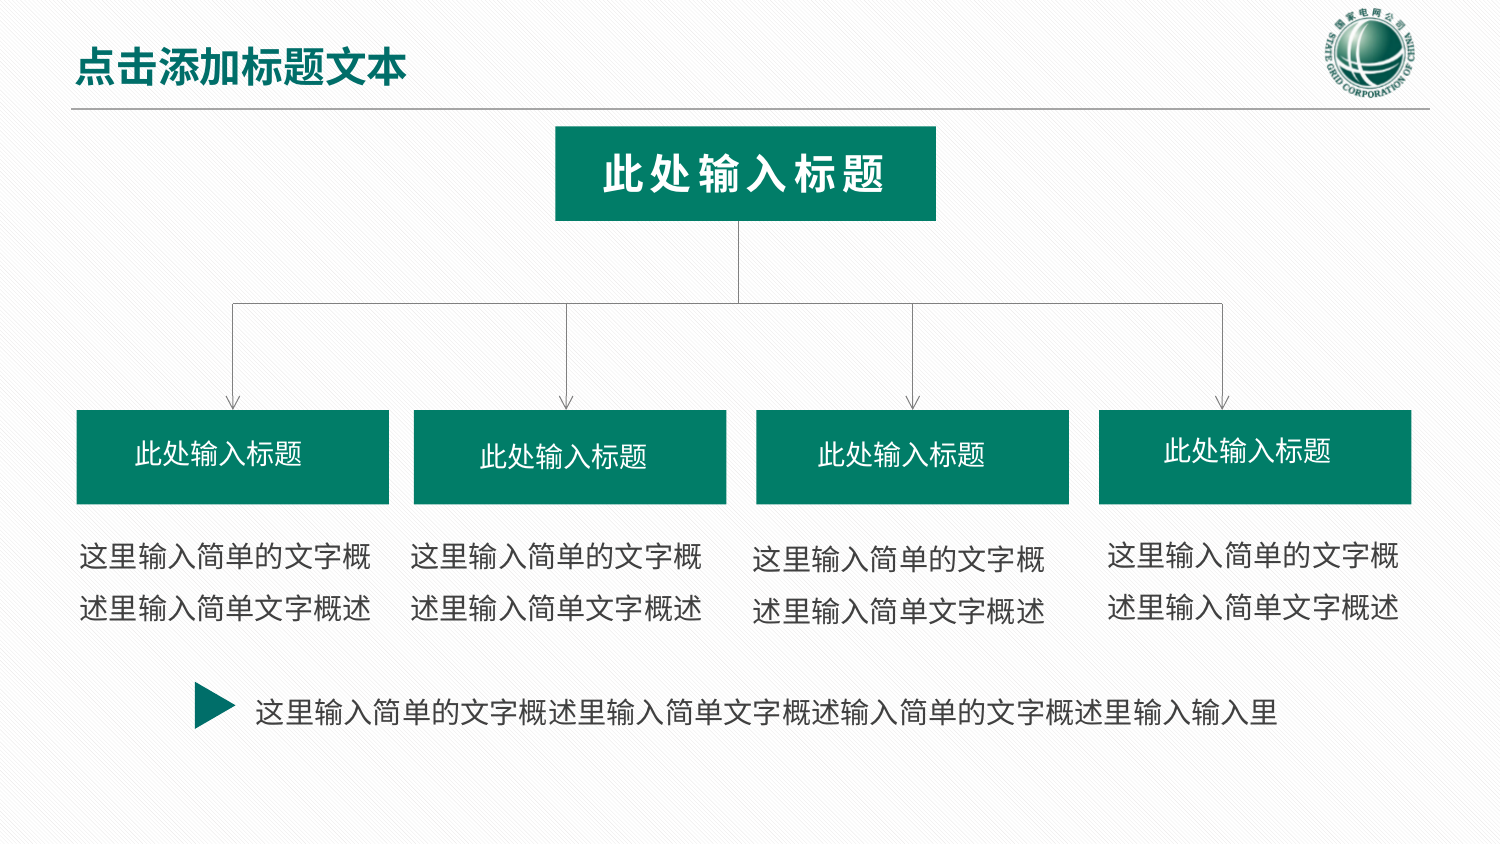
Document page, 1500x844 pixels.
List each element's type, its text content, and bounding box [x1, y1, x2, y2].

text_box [555, 126, 936, 221]
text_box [413, 409, 727, 505]
text_box [193, 679, 238, 731]
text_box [232, 220, 1223, 410]
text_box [1099, 409, 1412, 505]
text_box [76, 409, 390, 505]
picture [1317, 5, 1423, 110]
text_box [756, 409, 1069, 505]
text_box 这里输入简单的文字概述里输入简单文字概述 [738, 516, 1069, 636]
text_box 这里输入简单的文字概述里输入简单文字概述输入简单的文字概述里输入输入里 [241, 669, 1311, 738]
text_box 这里输入简单的文字概述里输入简单文字概述 [1092, 512, 1424, 633]
text_box 这里输入简单的文字概述里输入简单文字概述 [395, 513, 727, 633]
text_box 这里输入简单的文字概述里输入简单文字概述 [64, 513, 395, 633]
text_box 点击添加标题文本 [59, 33, 424, 99]
